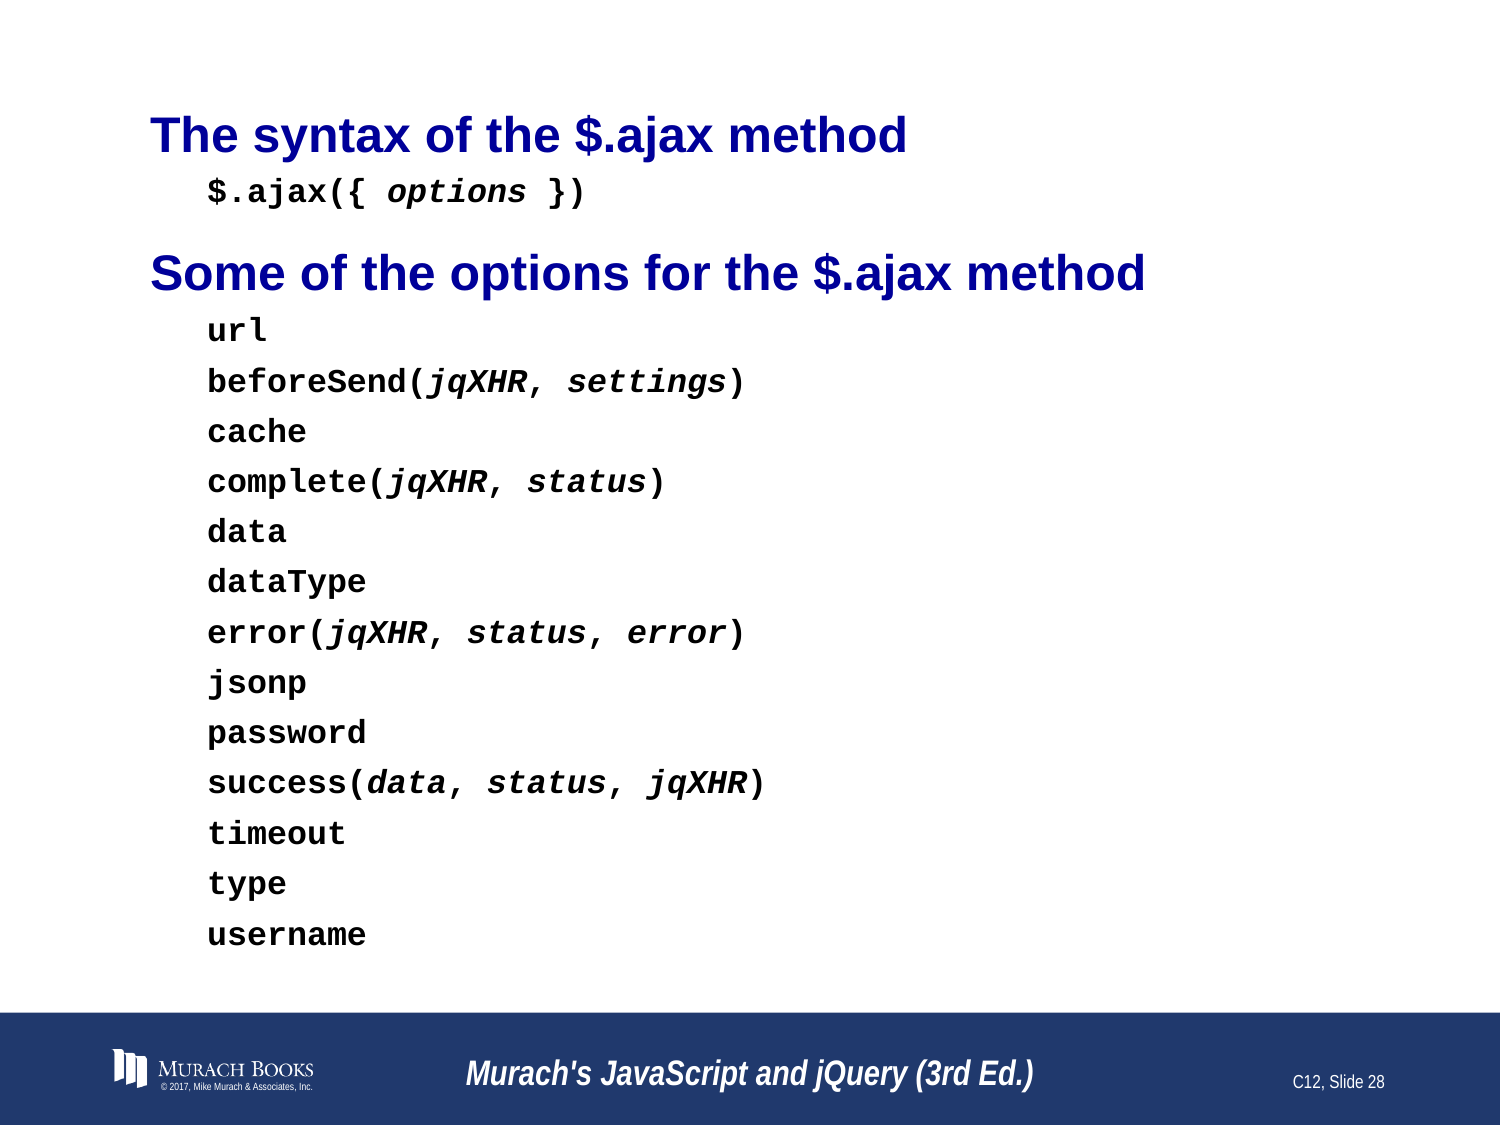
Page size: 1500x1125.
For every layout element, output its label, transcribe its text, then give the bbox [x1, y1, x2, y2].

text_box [149, 174, 1350, 968]
title The syntax of the $.ajax method [150, 102, 1350, 164]
slide_number C12, Slide 28 [1087, 1025, 1400, 1100]
slide_number Murach's JavaScript and jQuery (3rd Ed.) [463, 1025, 1050, 1100]
footer © 2017, Mike Murach & Associates, Inc. [12, 1025, 463, 1100]
